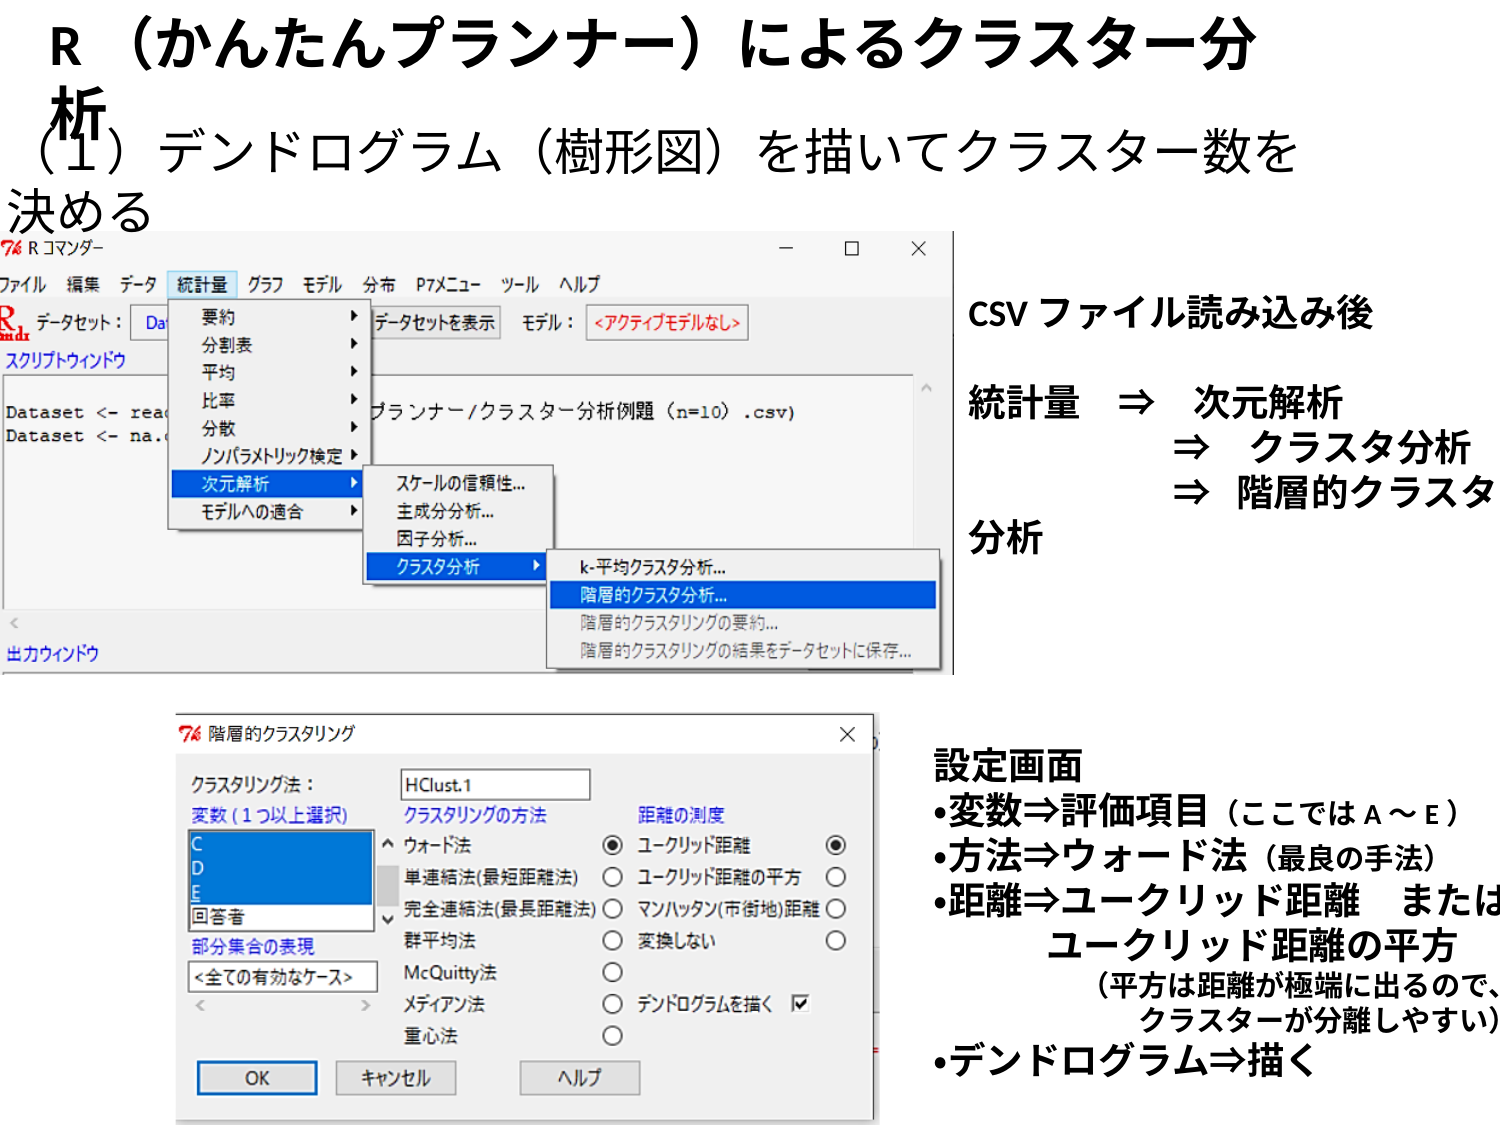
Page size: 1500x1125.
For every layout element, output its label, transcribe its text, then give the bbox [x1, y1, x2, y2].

text_box R（かんたんプランナー）によるクラスター分析 [34, 0, 1309, 113]
text_box （１）デンドログラム（樹形図）を描いてクラスター数を決める [0, 113, 1352, 249]
picture [175, 712, 880, 1125]
text_box 設定画面 ・変数⇒評価項目（ここではA～E） ・方法⇒ウォード法（最良の手法） ・距離⇒ユークリッド距離 または ユークリッド距離の平方 （平方は距離が極端に出るので、 クラスターが分離しやすい） ・デンドログラム⇒描く [919, 734, 1500, 1090]
text_box CSVファイル読み込み後 統計量 ⇒ 次元解析 ⇒ クラスタ分析 ⇒ 階層的クラスタ分析 [960, 281, 1500, 567]
picture [0, 231, 955, 675]
